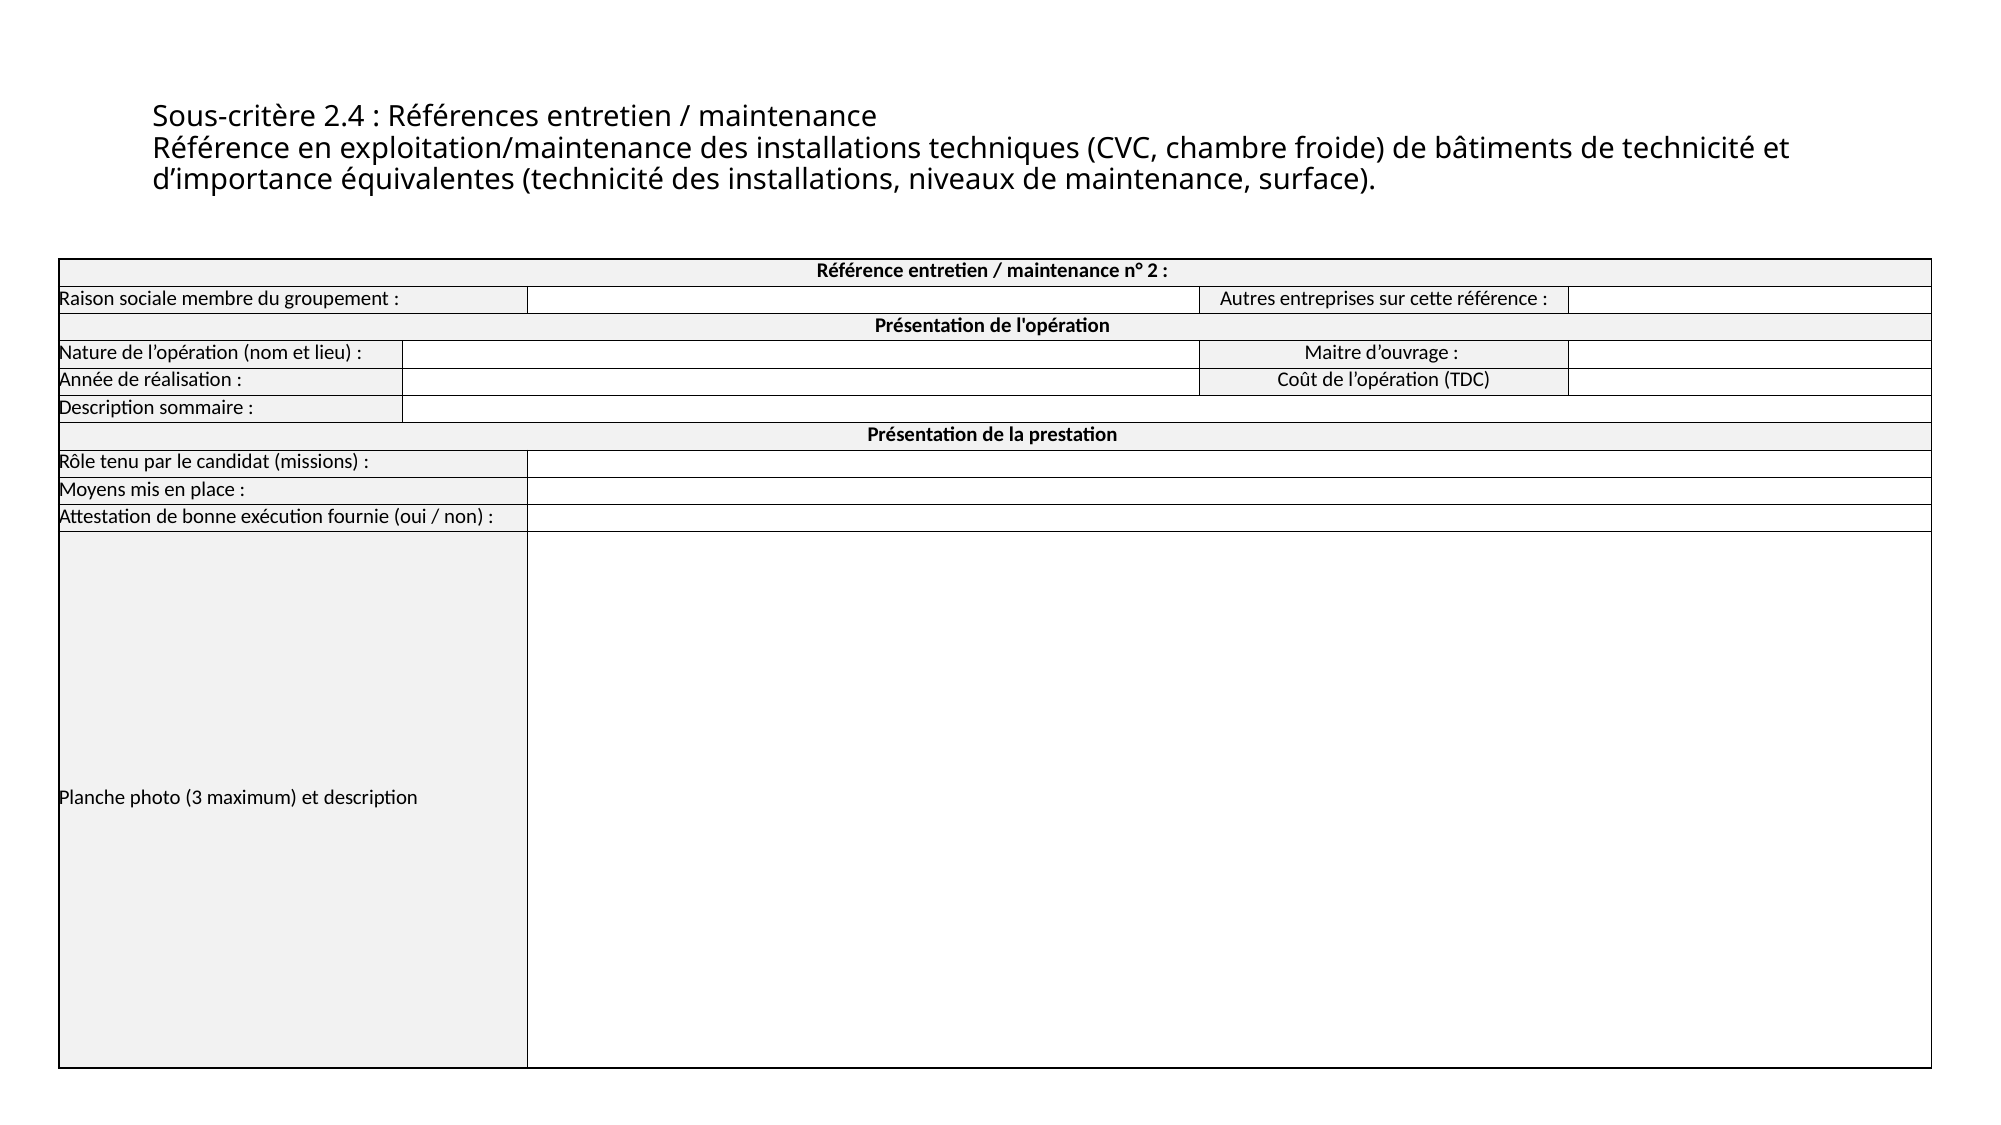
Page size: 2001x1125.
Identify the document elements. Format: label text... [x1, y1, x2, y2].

table_cell Nature de l’opération (nom et lieu) : [60, 341, 402, 368]
table_cell [1569, 341, 1931, 368]
table_header Référence entretien / maintenance n° 2 : [60, 260, 1931, 286]
table_cell Autres entreprises sur cette référence : [1200, 287, 1568, 313]
table_cell [528, 287, 1199, 313]
table_cell Année de réalisation : [60, 369, 402, 395]
table_cell [528, 451, 1931, 477]
table_cell [528, 532, 1931, 1067]
table_cell [528, 505, 1931, 531]
table_cell Description sommaire : [60, 396, 402, 422]
title Sous-critère 2.4 : Références entretien / maintenance Référence en exploitation/maintenance des installations techniques (CVC, chambre froide) de bâtiments de technicité et d’importance équivalentes (technicité des installations, niveaux de maintenance, surface). [137, 59, 1863, 238]
table_cell Présentation de la prestation [60, 423, 1931, 450]
table_cell [403, 369, 1199, 395]
table_cell [1569, 369, 1931, 395]
table_cell Rôle tenu par le candidat (missions) : [60, 451, 527, 477]
table_cell Raison sociale membre du groupement : [60, 287, 527, 313]
table_cell [528, 478, 1931, 504]
table_cell Présentation de l'opération [60, 314, 1931, 340]
table_cell Attestation de bonne exécution fournie (oui / non) : [60, 505, 527, 531]
table_cell Coût de l’opération (TDC) [1200, 369, 1568, 395]
table_cell Planche photo (3 maximum) et description [60, 532, 527, 1067]
table_cell [403, 341, 1199, 368]
table_cell Moyens mis en place : [60, 478, 527, 504]
table_cell Maitre d’ouvrage : [1200, 341, 1568, 368]
table_cell [403, 396, 1931, 422]
table_cell [1569, 287, 1931, 313]
